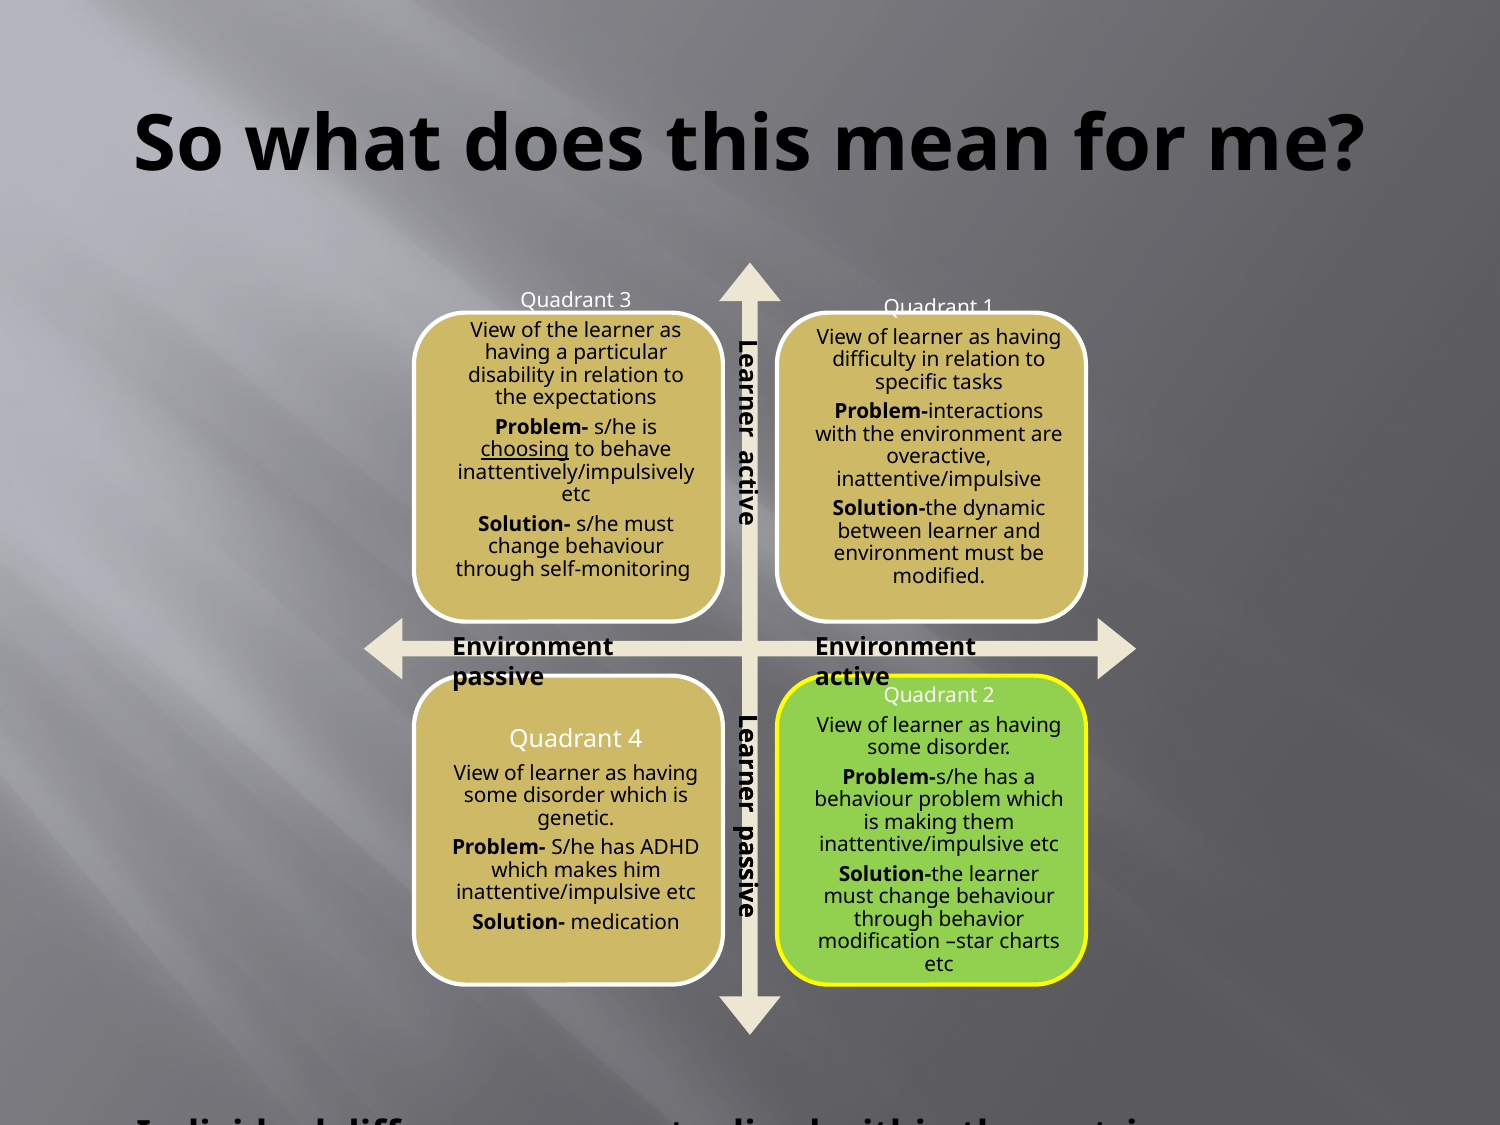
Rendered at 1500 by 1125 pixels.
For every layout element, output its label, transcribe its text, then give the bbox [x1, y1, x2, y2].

text_box Individual difference conceptualised within the matrix [121, 1102, 1422, 1125]
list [74, 262, 1426, 1036]
title So what does this mean for me? [75, 45, 1425, 233]
